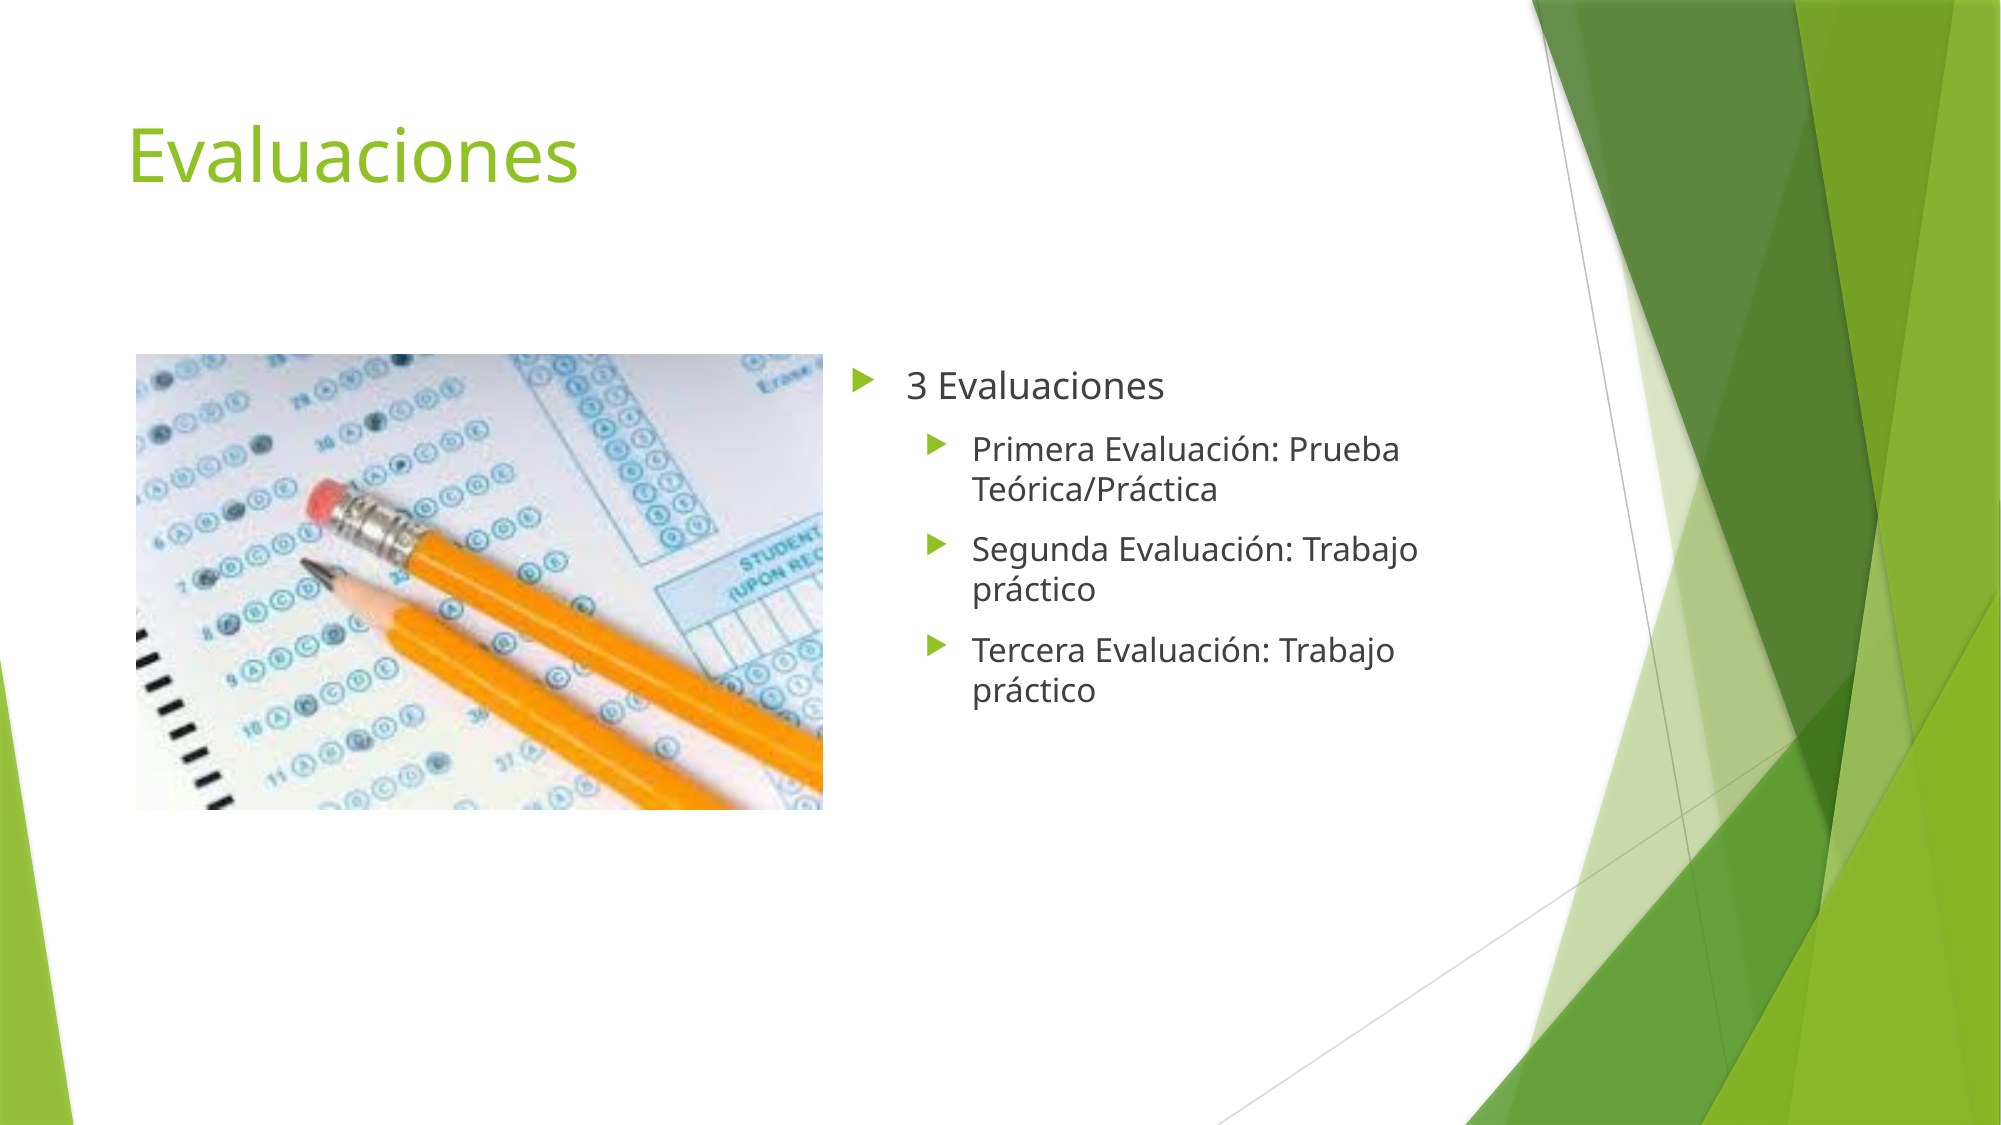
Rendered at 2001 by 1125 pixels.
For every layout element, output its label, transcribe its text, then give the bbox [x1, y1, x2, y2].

title Evaluaciones [111, 99, 1522, 317]
list 3 Evaluaciones Primera Evaluación: Prueba Teórica/Práctica Segunda Evaluación: Trabajo práctico Tercera Evaluación: Trabajo práctico [834, 354, 1522, 992]
picture [135, 353, 824, 810]
